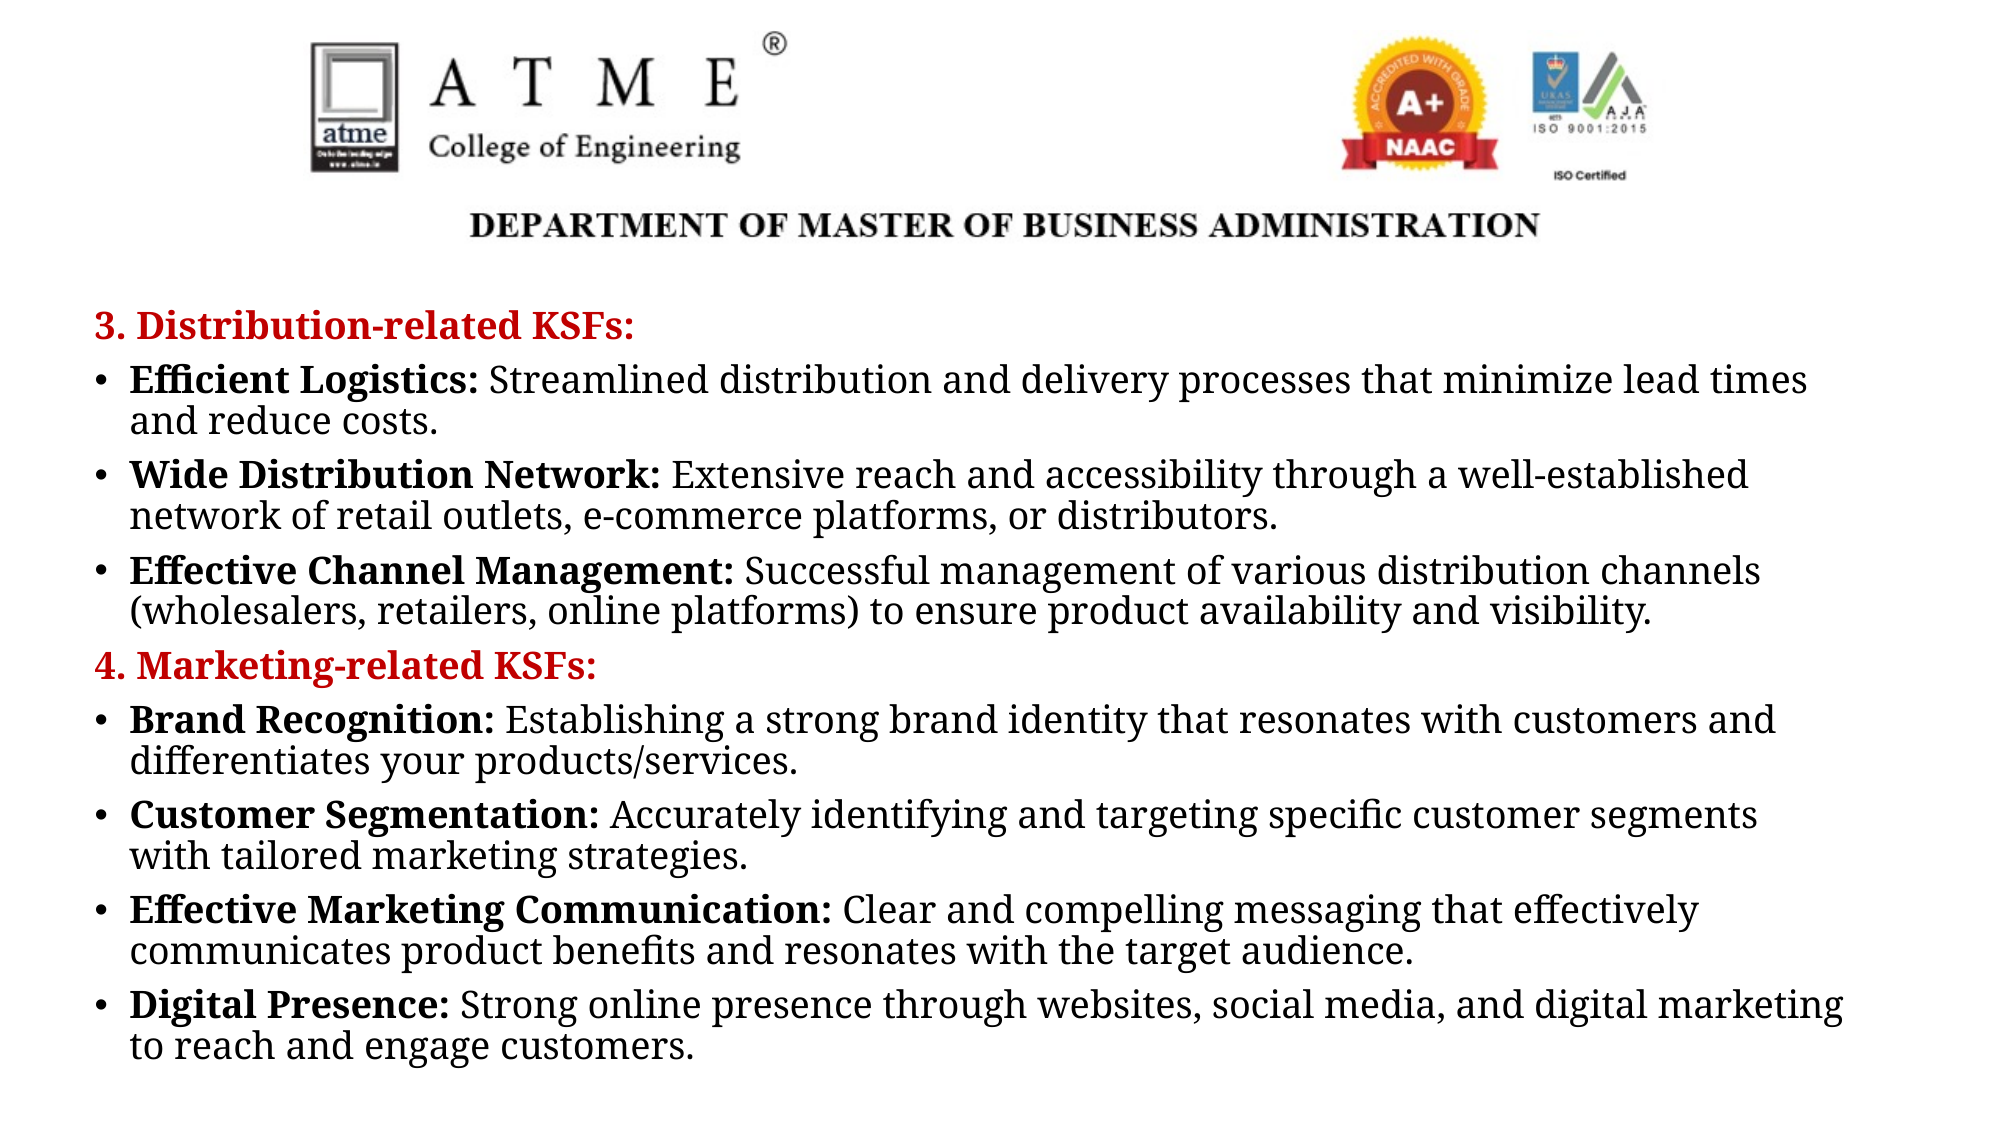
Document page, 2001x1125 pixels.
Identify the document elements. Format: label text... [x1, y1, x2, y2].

list 3. Distribution-related KSFs: Efficient Logistics: Streamlined distribution and delivery processes that minimize lead times and reduce costs. Wide Distribution Network: Extensive reach and accessibility through a well-established network of retail outlets, e-commerce platforms, or distributors. Effective Channel Management: Successful management of various distribution channels (wholesalers, retailers, online platforms) to ensure product availability and visibility. 4. Marketing-related KSFs: Brand Recognition: Establishing a strong brand identity that resonates with customers and differentiates your products/services. Customer Segmentation: Accurately identifying and targeting specific customer segments with tailored marketing strategies. Effective Marketing Communication: Clear and compelling messaging that effectively communicates product benefits and resonates with the target audience. Digital Presence: Strong online presence through websites, social media, and digital marketing to reach and engage customers. [79, 299, 1863, 1079]
picture [303, 30, 1697, 245]
